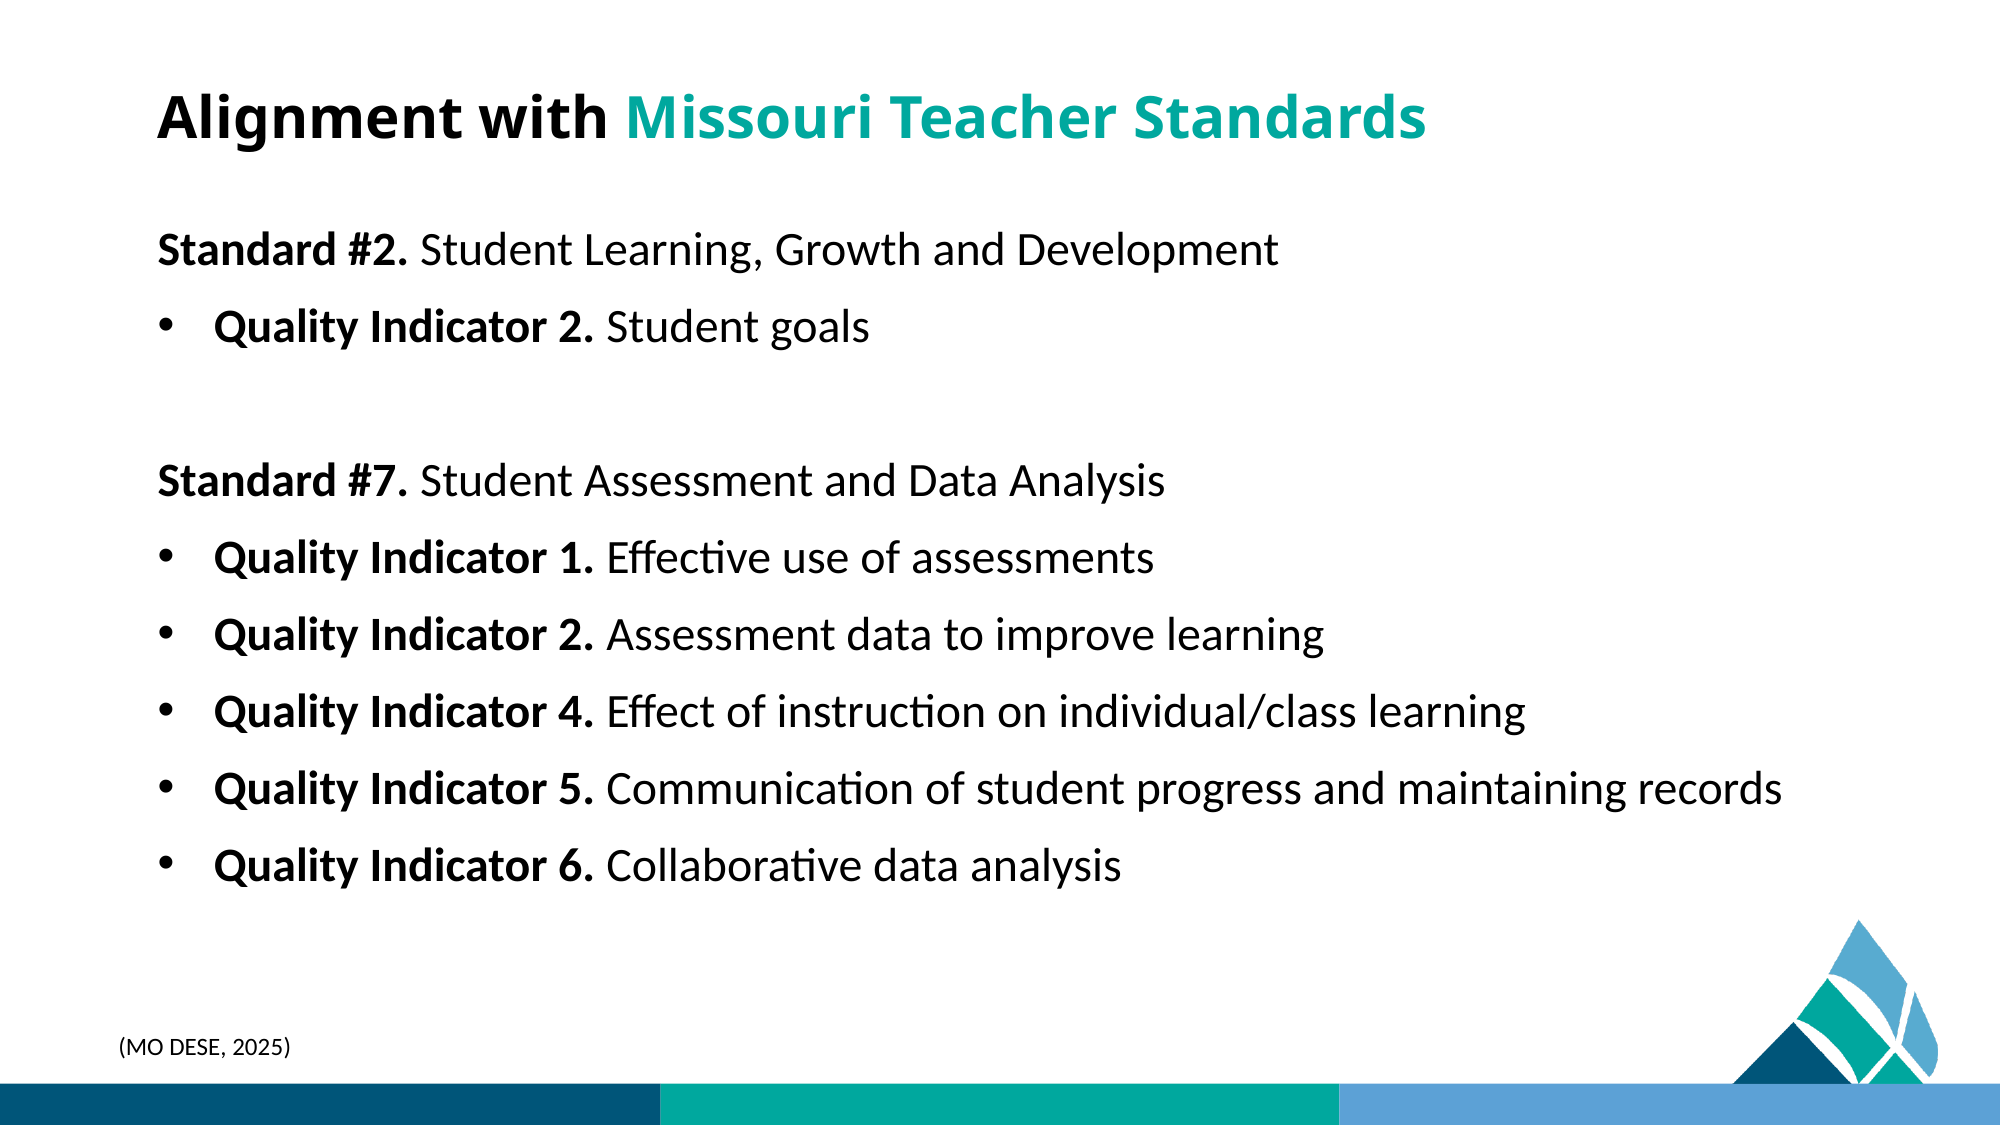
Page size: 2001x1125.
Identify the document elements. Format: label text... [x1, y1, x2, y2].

list Standard #2. Student Learning, Growth and Development Quality Indicator 2. Student goals Standard #7. Student Assessment and Data Analysis Quality Indicator 1. Effective use of assessments Quality Indicator 2. Assessment data to improve learning Quality Indicator 4. Effect of instruction on individual/class learning Quality Indicator 5. Communication of student progress and maintaining records Quality Indicator 6. Collaborative data analysis [137, 178, 1863, 895]
title Alignment with Missouri Teacher Standards [137, 59, 1863, 178]
text_box (MO DESE, 2025) [98, 1020, 1863, 1070]
picture [1732, 1070, 1745, 1084]
picture [1732, 919, 1938, 1084]
